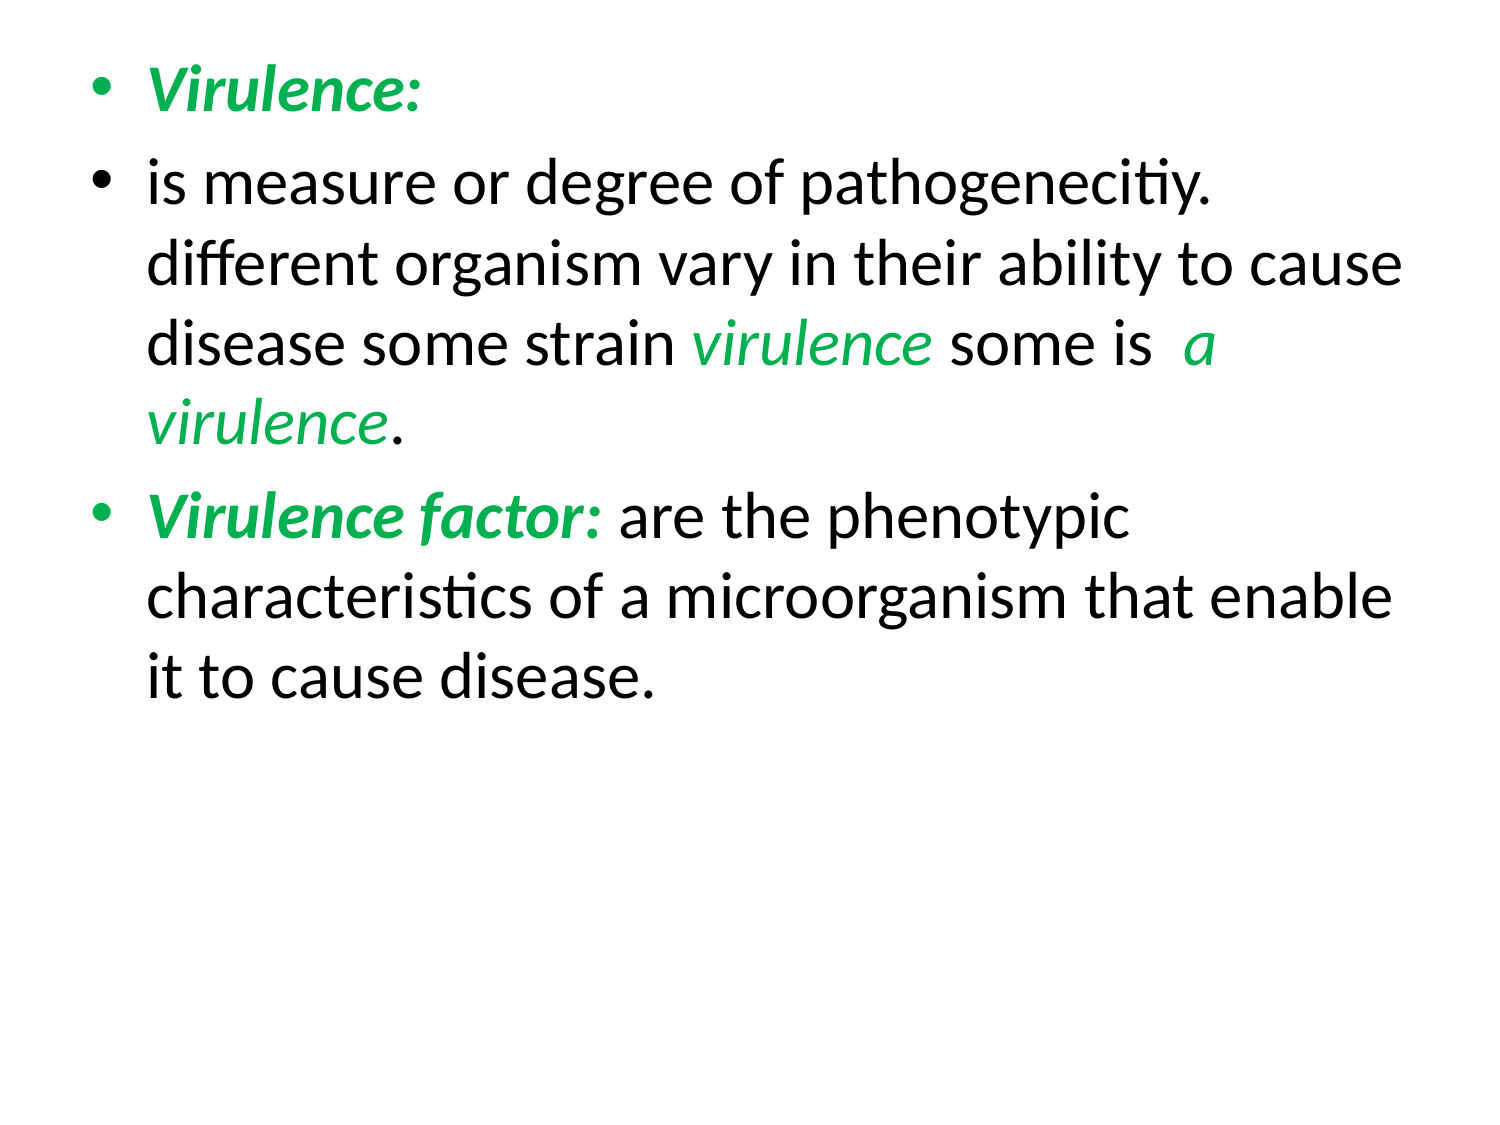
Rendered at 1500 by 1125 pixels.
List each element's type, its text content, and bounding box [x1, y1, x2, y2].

list Virulence: is measure or degree of pathogenecitiy. different organism vary in their ability to cause disease some strain virulence some is a virulence. Virulence factor: are the phenotypic characteristics of a microorganism that enable it to cause disease. [75, 37, 1425, 1005]
